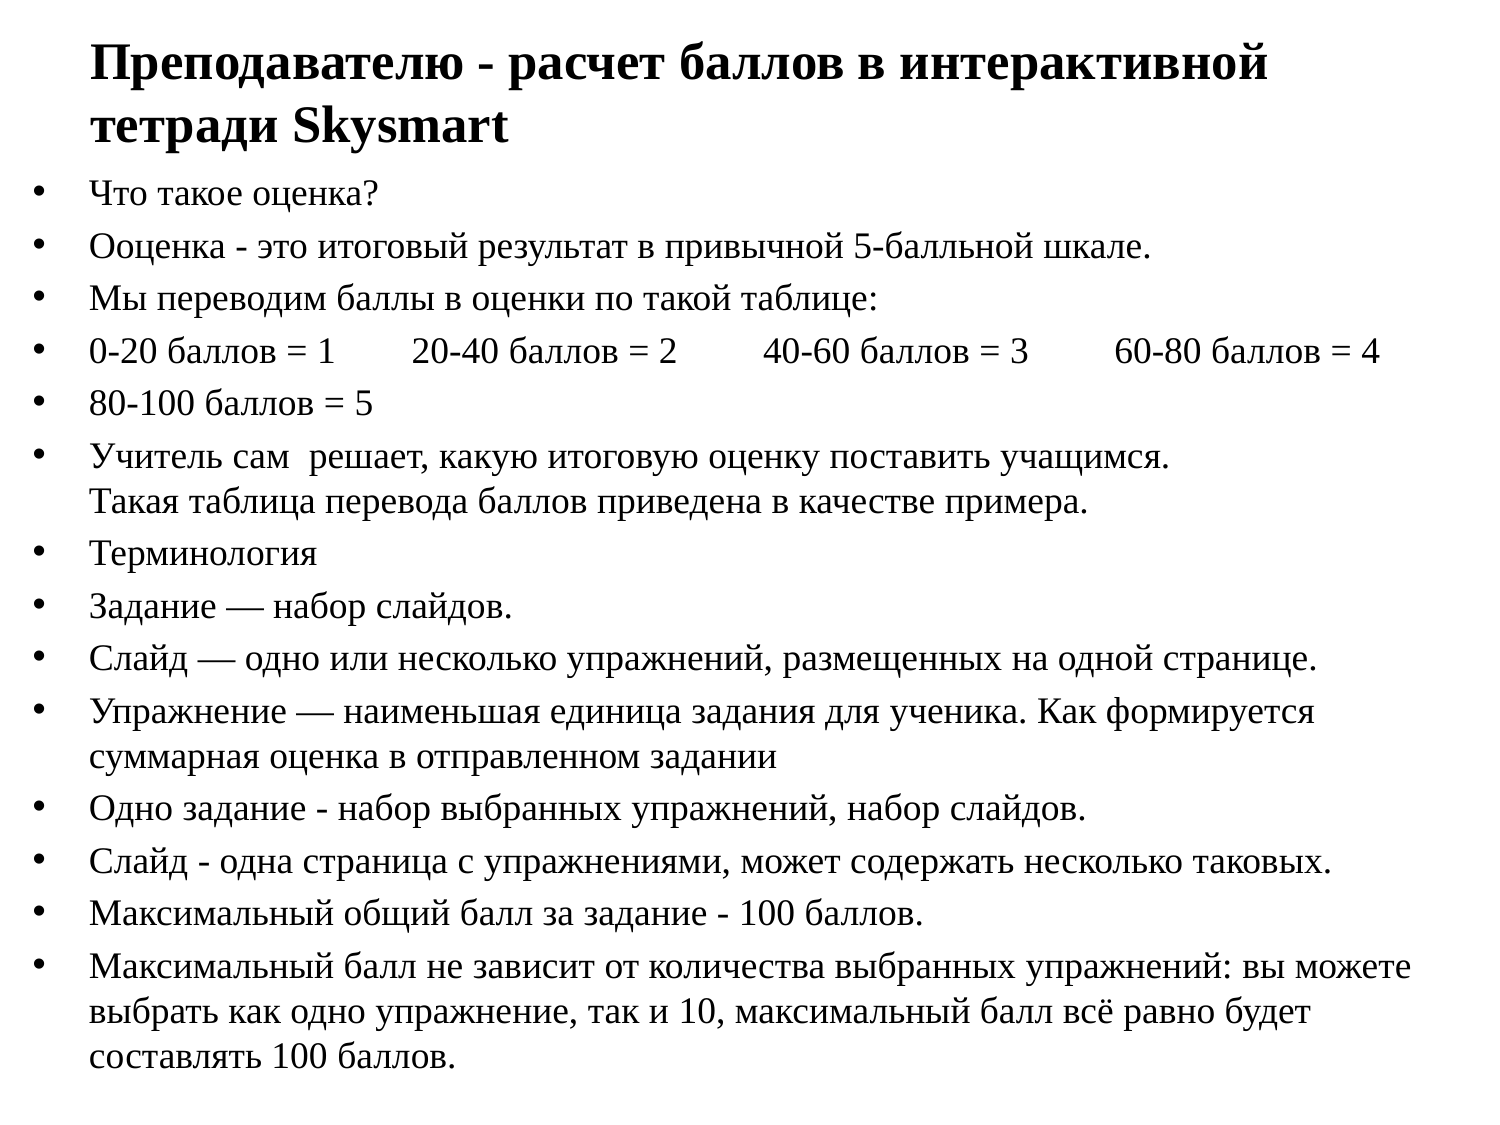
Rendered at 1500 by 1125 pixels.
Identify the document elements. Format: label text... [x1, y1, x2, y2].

list Что такое оценка? Ооценка - это итоговый результат в привычной 5-балльной шкале. Мы переводим баллы в оценки по такой таблице: 0-20 баллов = 1 20-40 баллов = 2 40-60 баллов = 3 60-80 баллов = 4 80-100 баллов = 5 Учитель сам решает, какую итоговую оценку поставить учащимся. Такая таблица перевода баллов приведена в качестве примера. Терминология Задание — набор слайдов. Слайд — одно или несколько упражнений, размещенных на одной странице. Упражнение — наименьшая единица задания для ученика. Как формируется суммарная оценка в отправленном задании Одно задание - набор выбранных упражнений, набор слайдов. Слайд - одна страница с упражнениями, может содержать несколько таковых. Максимальный общий балл за задание - 100 баллов. Максимальный балл не зависит от количества выбранных упражнений: вы можете выбрать как одно упражнение, так и 10, максимальный балл всё равно будет составлять 100 баллов. [17, 160, 1500, 1106]
title Преподавателю - расчет баллов в интерактивной тетради Skysmart [75, 19, 1425, 160]
